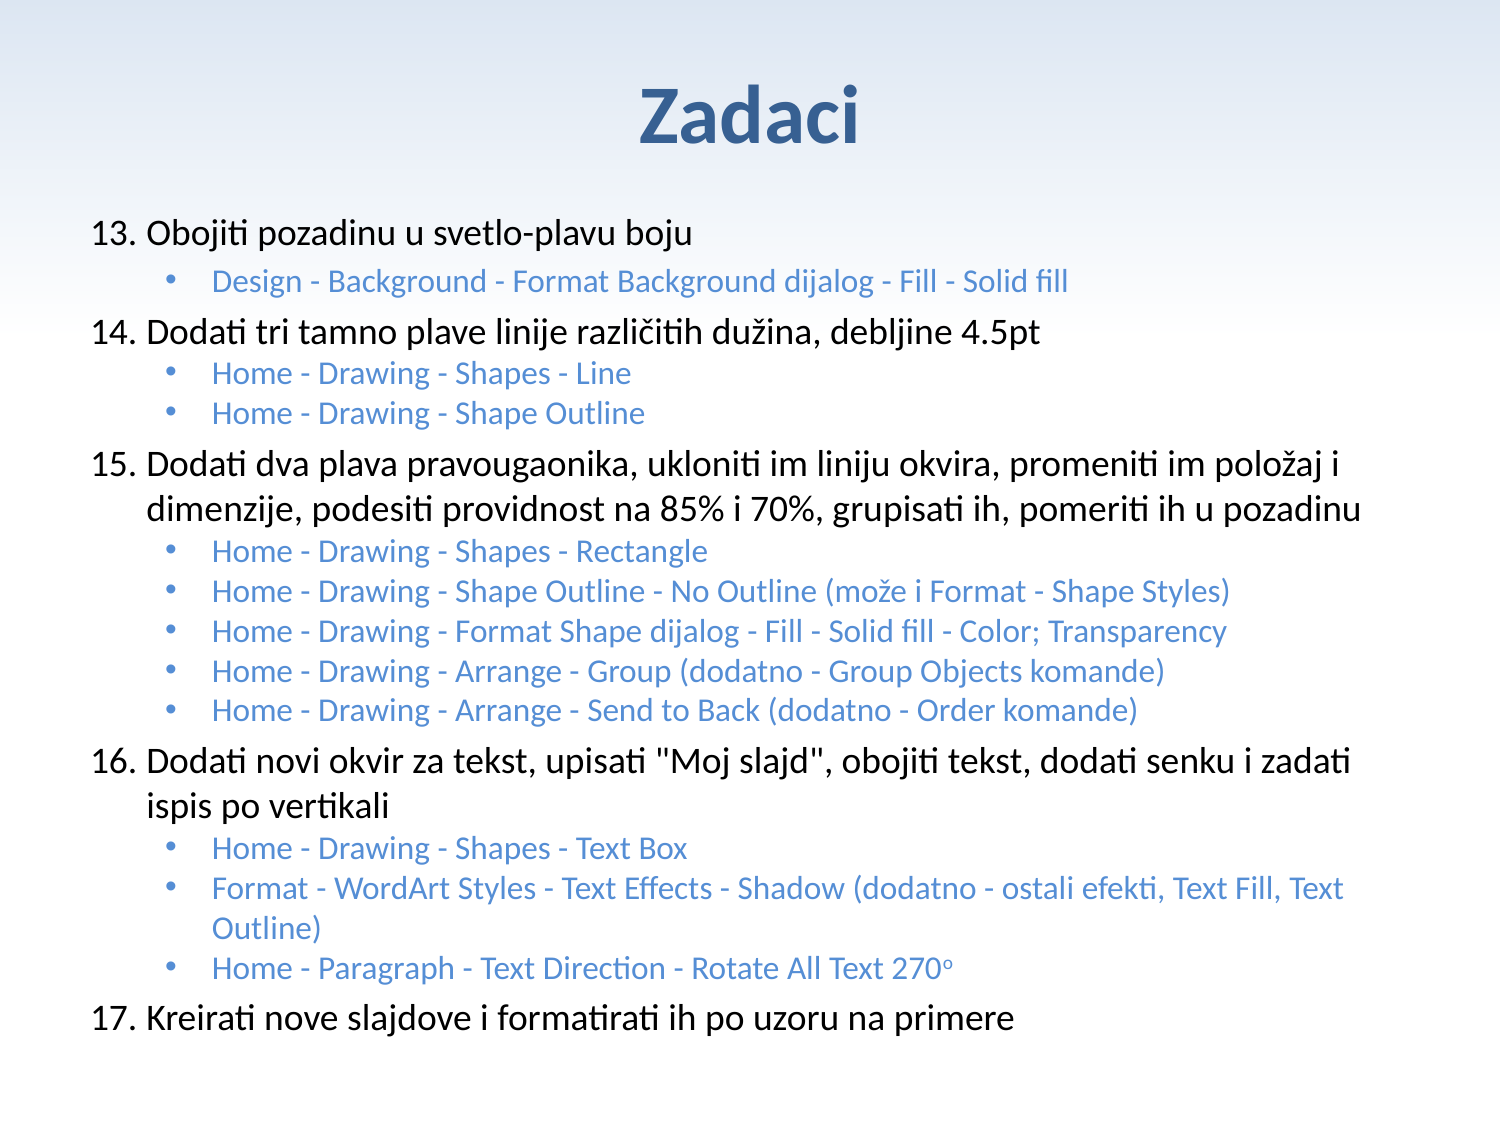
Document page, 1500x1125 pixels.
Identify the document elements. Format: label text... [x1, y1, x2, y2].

title Zadaci [75, 45, 1425, 175]
list Obojiti pozadinu u svetlo-plavu boju Design - Background - Format Background dijalog - Fill - Solid fill Dodati tri tamno plave linije različitih dužina, debljine 4.5pt Home - Drawing - Shapes - Line Home - Drawing - Shape Outline Dodati dva plava pravougaonika, ukloniti im liniju okvira, promeniti im položaj i dimenzije, podesiti providnost na 85% i 70%, grupisati ih, pomeriti ih u pozadinu Home - Drawing - Shapes - Rectangle Home - Drawing - Shape Outline - No Outline (može i Format - Shape Styles) Home - Drawing - Format Shape dijalog - Fill - Solid fill - Color; Transparency Home - Drawing - Arrange - Group (dodatno - Group Objects komande) Home - Drawing - Arrange - Send to Back (dodatno - Order komande) Dodati novi okvir za tekst, upisati "Moj slajd", obojiti tekst, dodati senku i zadati ispis po vertikali Home - Drawing - Shapes - Text Box Format - WordArt Styles - Text Effects - Shadow (dodatno - ostali efekti, Text Fill, Text Outline) Home - Paragraph - Text Direction - Rotate All Text 270o Kreirati nove slajdove i formatirati ih po uzoru na primere [75, 200, 1425, 1075]
